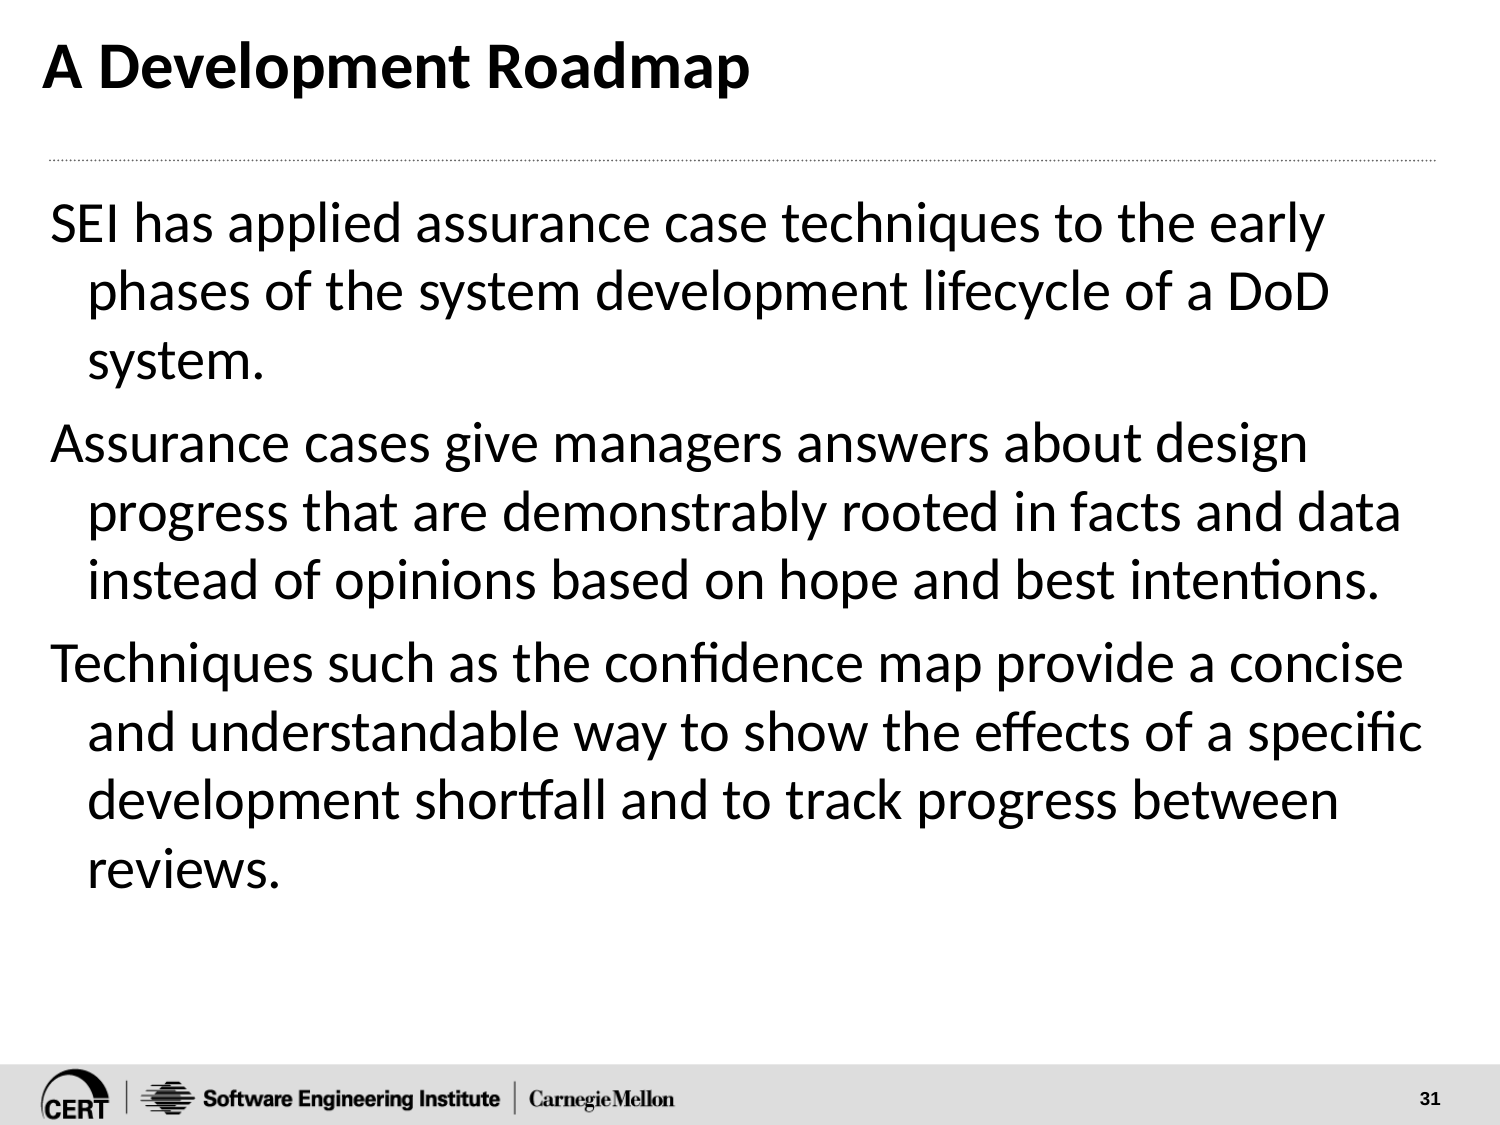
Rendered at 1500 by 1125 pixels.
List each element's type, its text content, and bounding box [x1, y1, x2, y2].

list SEI has applied assurance case techniques to the early phases of the system development lifecycle of a DoD system. Assurance cases give managers answers about design progress that are demonstrably rooted in facts and data instead of opinions based on hope and best intentions. Techniques such as the confidence map provide a concise and understandable way to show the effects of a specific development shortfall and to track progress between reviews. [49, 187, 1438, 1001]
title A Development Roadmap [42, 37, 1434, 155]
picture [24, 1065, 688, 1125]
